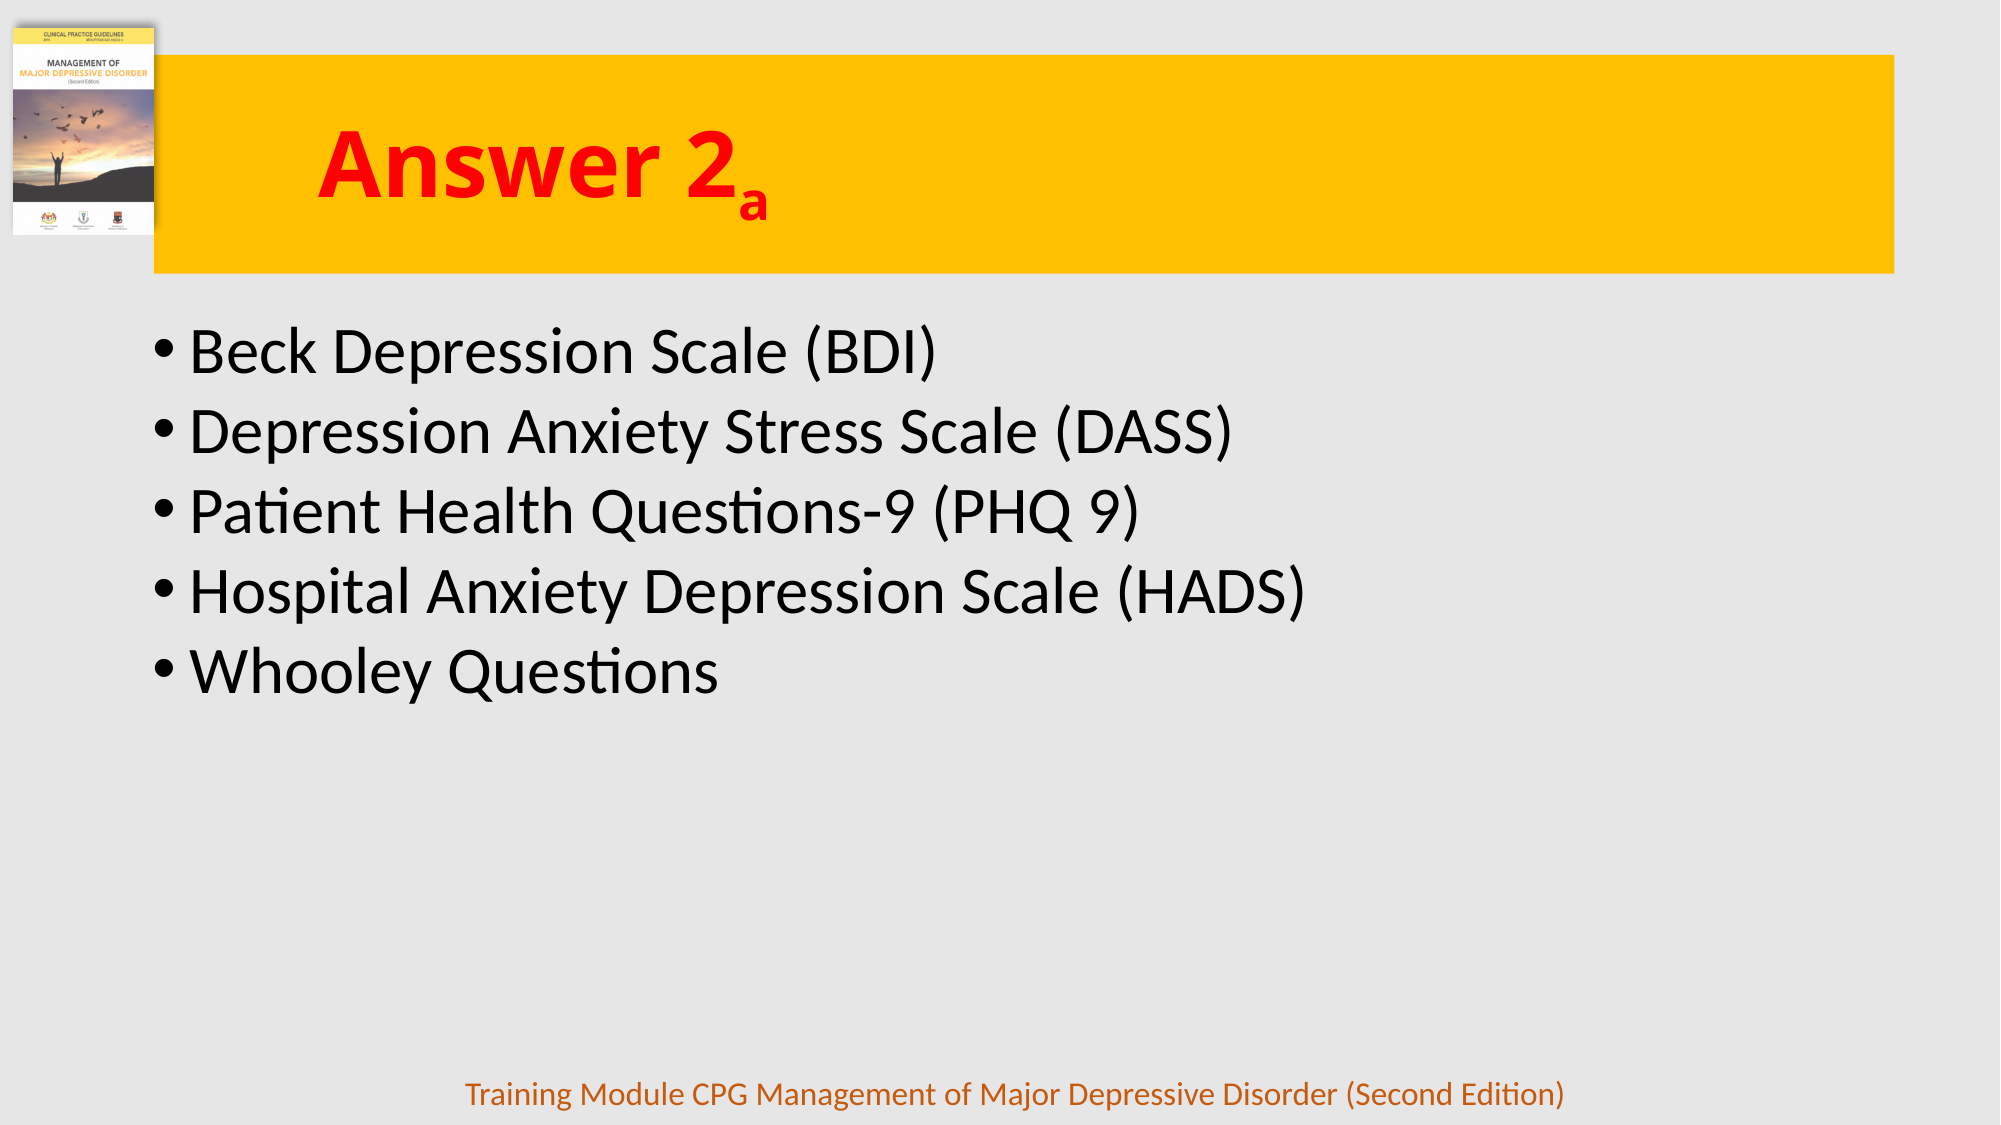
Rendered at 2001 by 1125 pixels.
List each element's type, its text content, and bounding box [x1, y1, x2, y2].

title Answer 2a [153, 54, 1895, 274]
text_box Training Module CPG Management of Major Depressive Disorder (Second Edition) [450, 1065, 1832, 1120]
picture [13, 28, 154, 235]
list Beck Depression Scale (BDI) Depression Anxiety Stress Scale (DASS) Patient Health Questions-9 (PHQ 9) Hospital Anxiety Depression Scale (HADS) Whooley Questions [137, 299, 1863, 1014]
